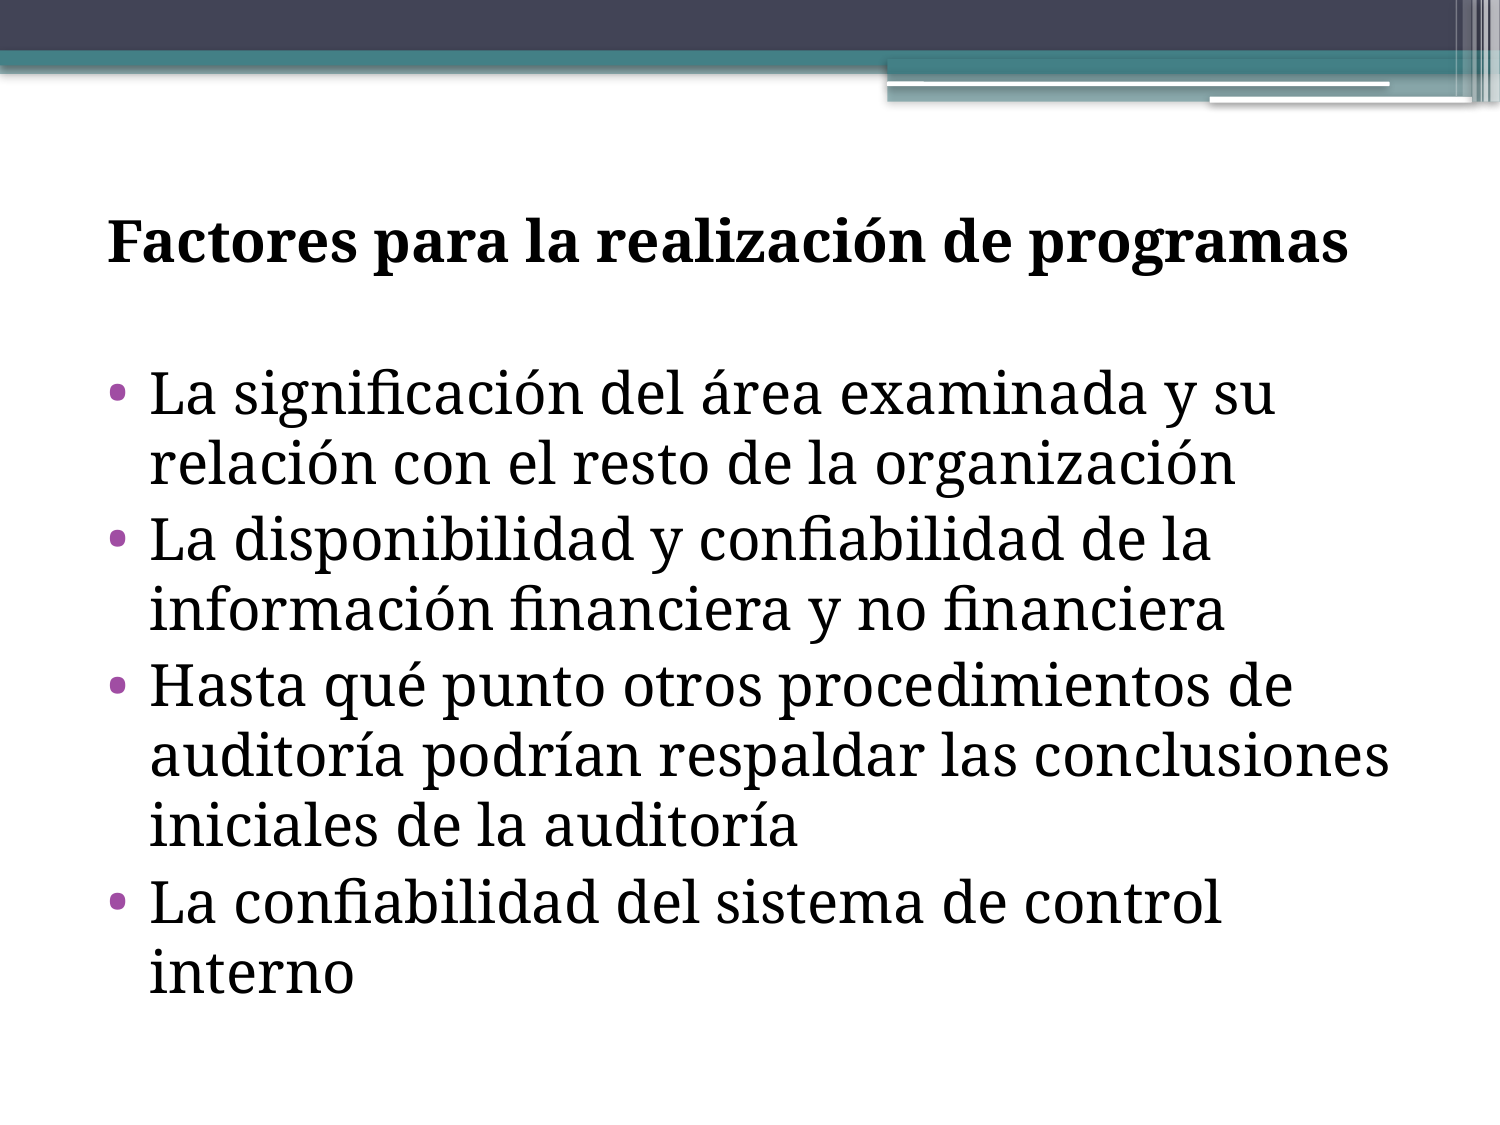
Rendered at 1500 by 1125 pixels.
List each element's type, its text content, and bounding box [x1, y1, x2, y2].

list Factores para la realización de programas La significación del área examinada y su relación con el resto de la organización La disponibilidad y confiabilidad de la información financiera y no financiera Hasta qué punto otros procedimientos de auditoría podrían respaldar las conclusiones iniciales de la auditoría La confiabilidad del sistema de control interno [75, 196, 1425, 1079]
